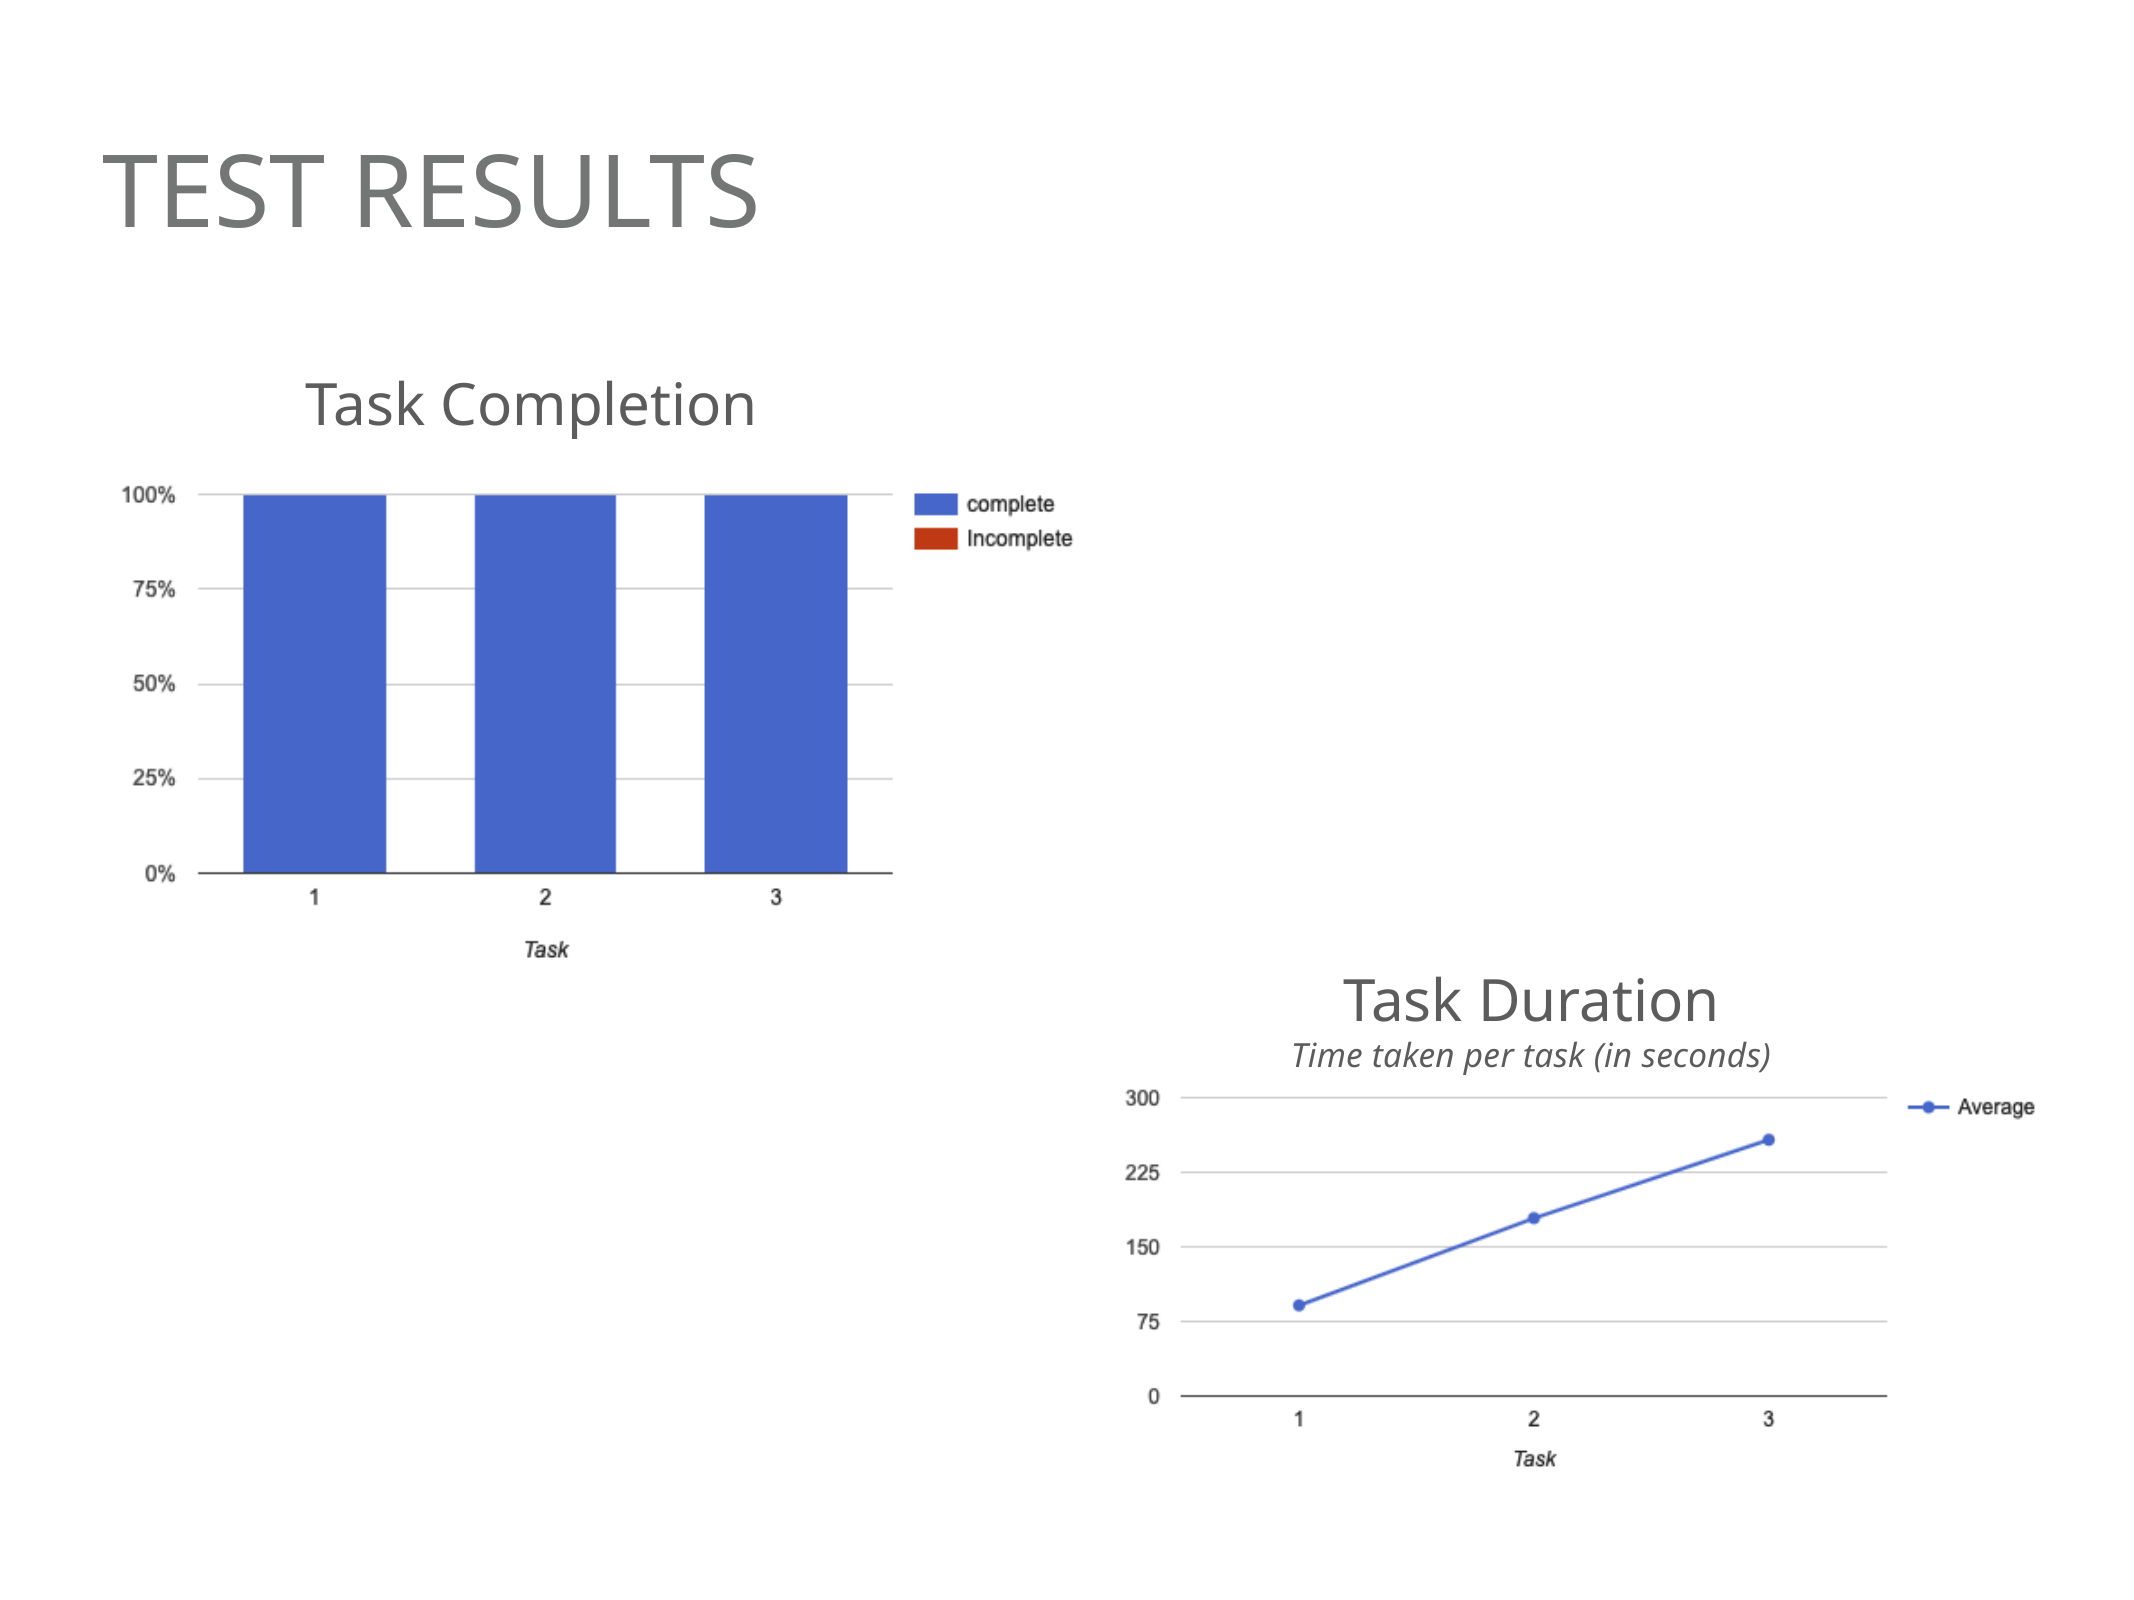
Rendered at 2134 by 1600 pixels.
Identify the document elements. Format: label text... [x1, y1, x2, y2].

text_box Time taken per task (in seconds) [1282, 1026, 1781, 1066]
title Test Results [93, 118, 2041, 238]
picture [1098, 1066, 2052, 1484]
text_box Task Duration [1334, 954, 1728, 1026]
text_box Task Completion [297, 358, 767, 446]
picture [89, 454, 1112, 976]
